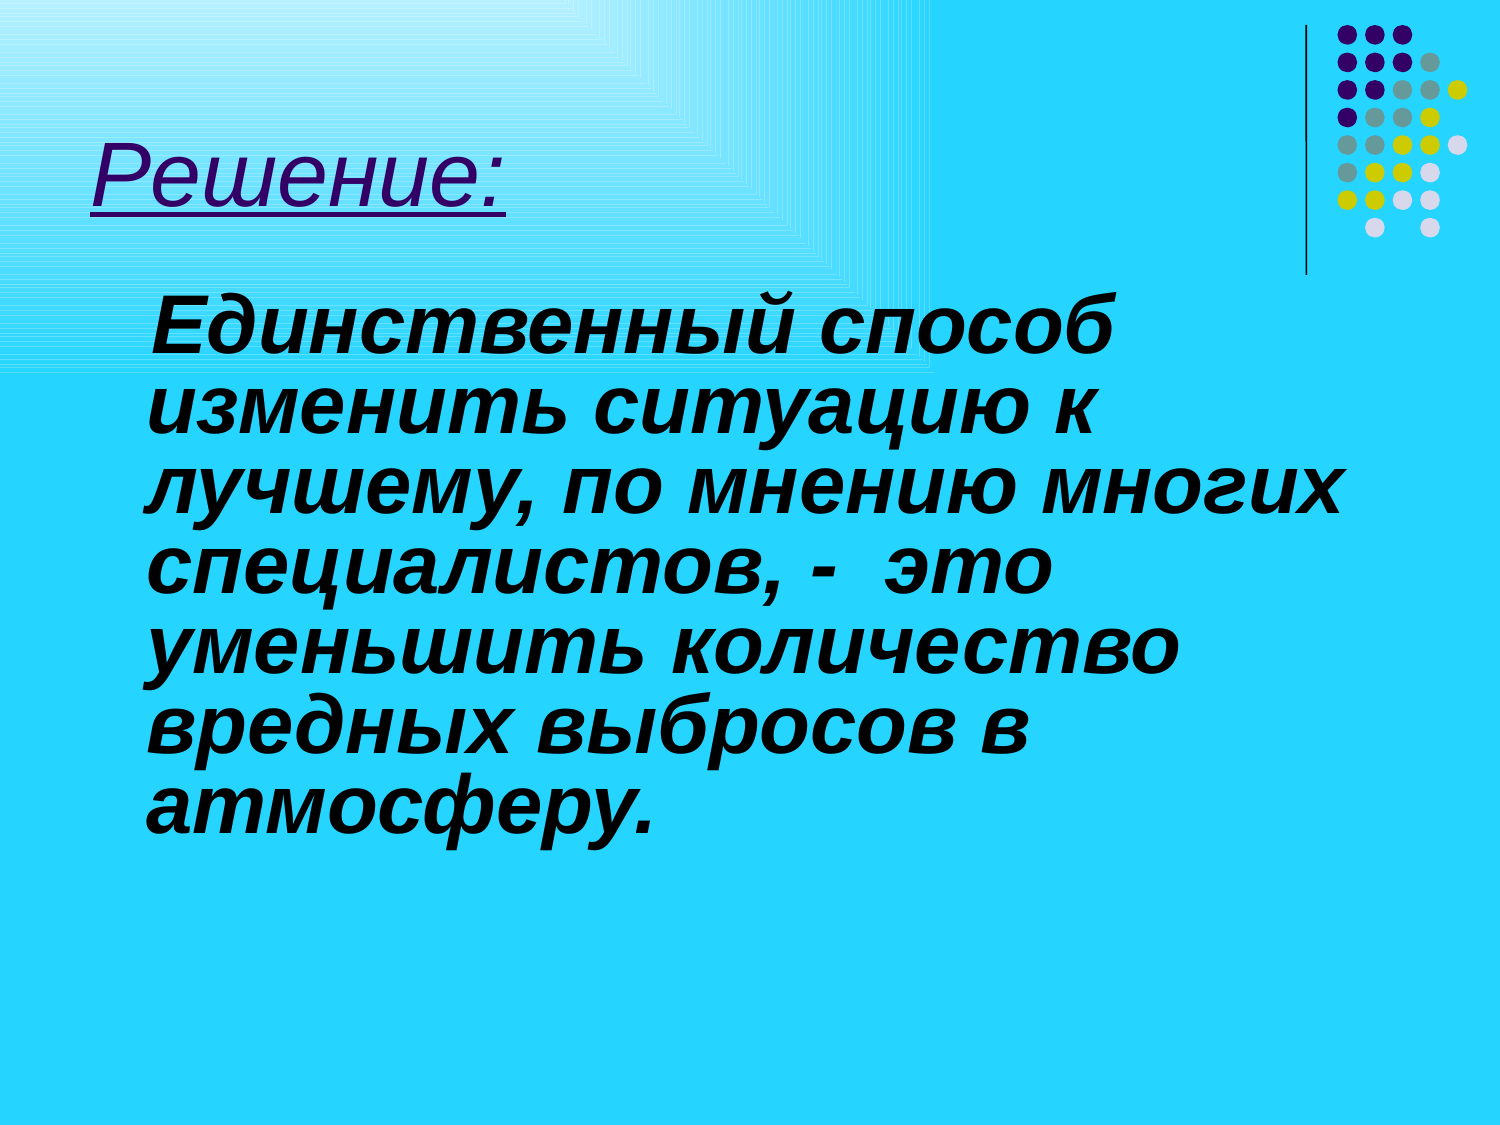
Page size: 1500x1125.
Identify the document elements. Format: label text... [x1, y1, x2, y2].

title Решение: [74, 19, 1313, 233]
list Единственный способ изменить ситуацию к лучшему, по мнению многих специалистов, - это уменьшить количество вредных выбросов в атмосферу. [74, 281, 1426, 1006]
